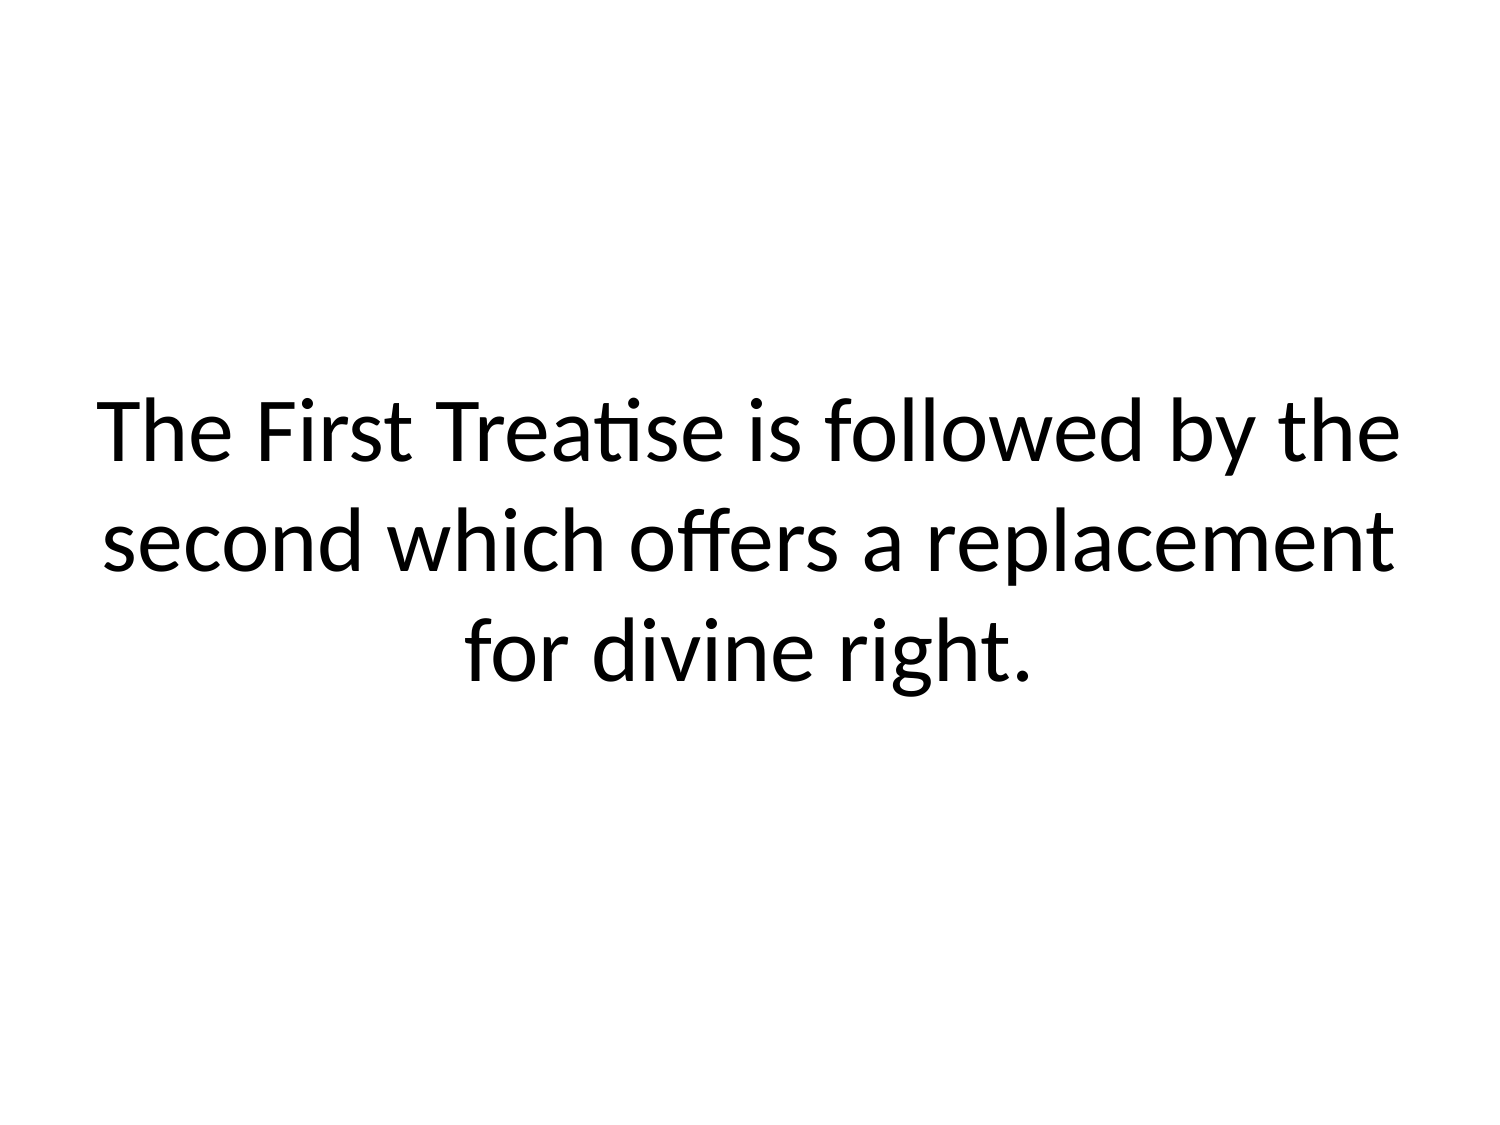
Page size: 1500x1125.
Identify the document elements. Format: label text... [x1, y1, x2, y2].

title The First Treatise is followed by the second which offers a replacement for divine right. [74, 44, 1426, 1026]
